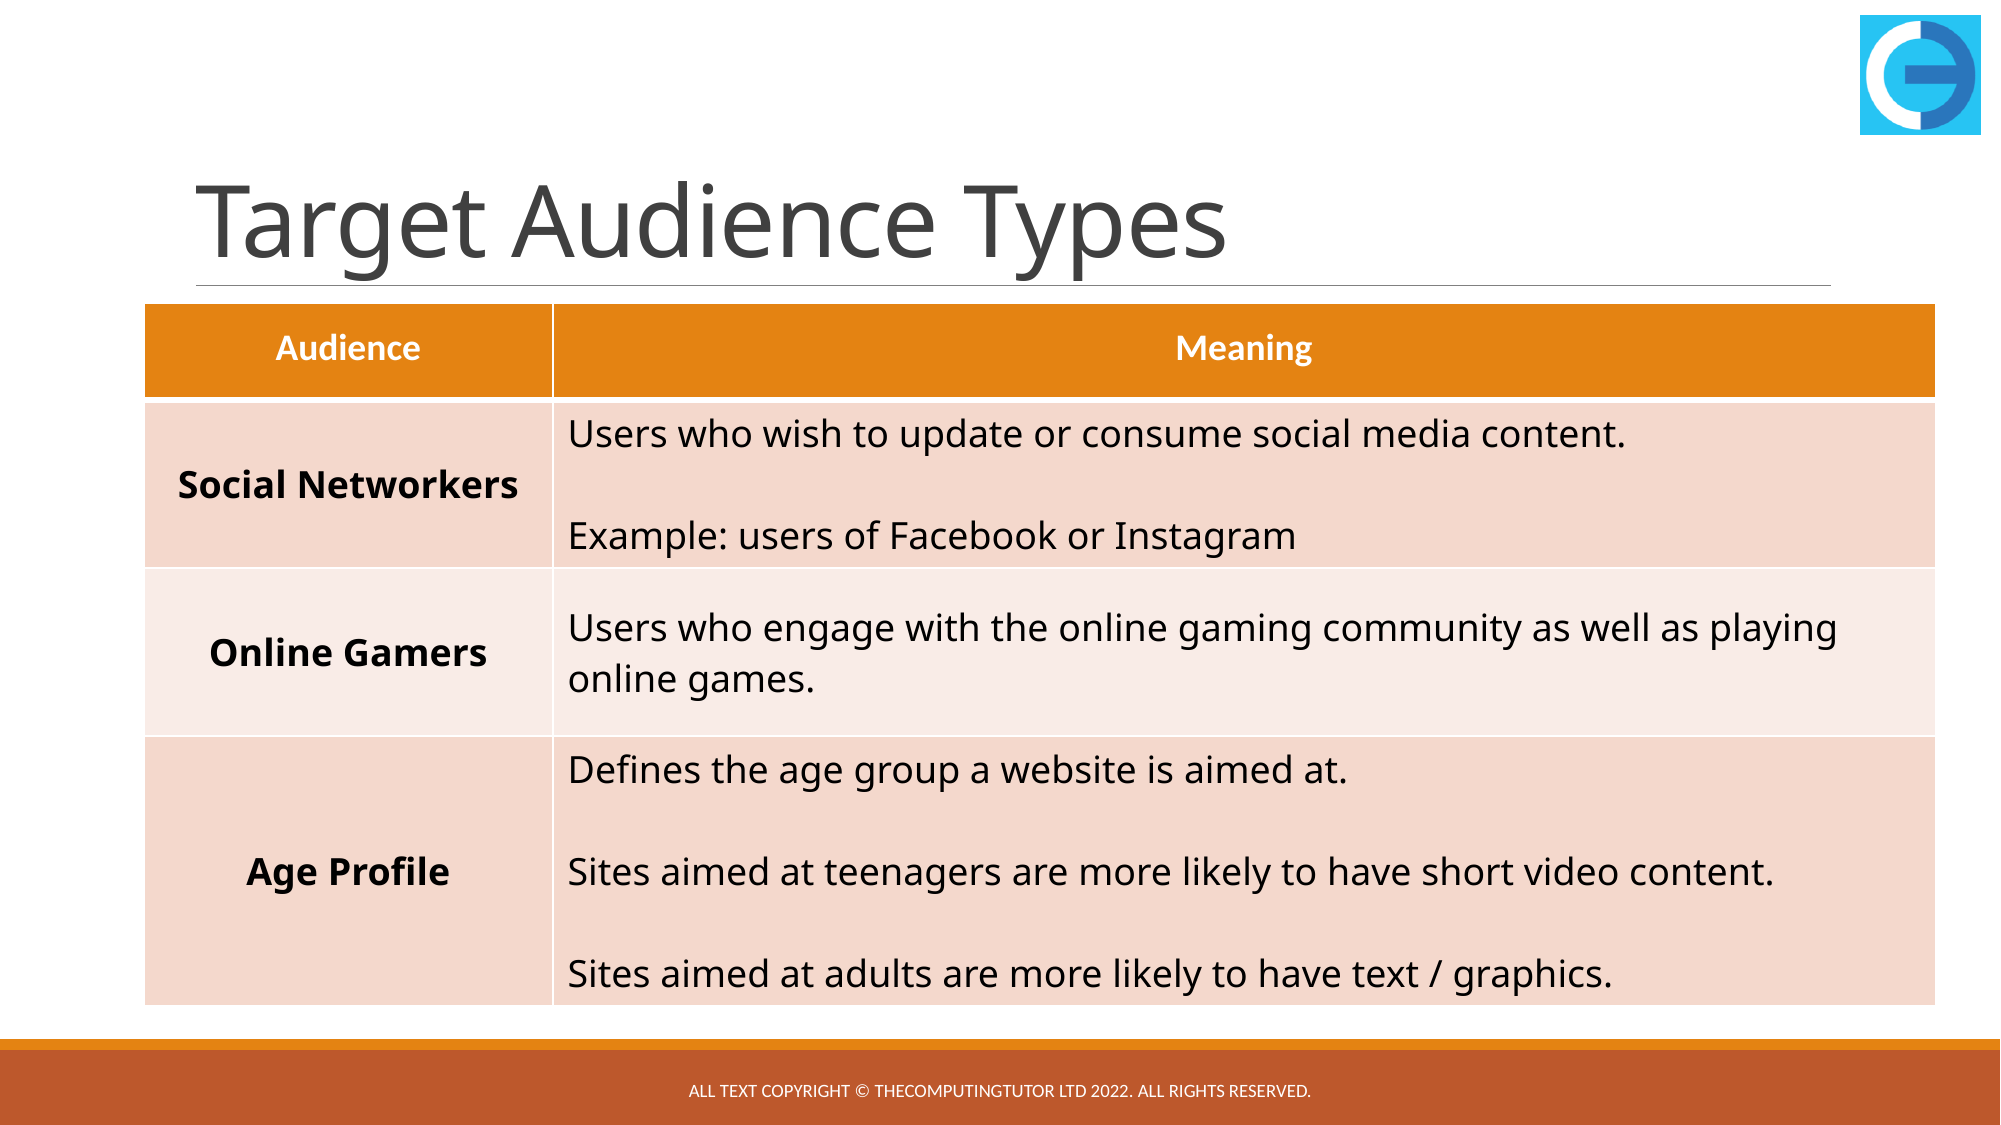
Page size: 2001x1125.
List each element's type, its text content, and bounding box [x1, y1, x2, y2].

table_cell Defines the age group a website is aimed at. Sites aimed at teenagers are more likely to have short video content. Sites aimed at adults are more likely to have text / graphics. [554, 737, 1935, 1005]
table_header Meaning [554, 304, 1935, 397]
title Target Audience Types [180, 47, 1830, 285]
picture [1860, 15, 1981, 135]
table_cell Users who wish to update or consume social media content. Example: users of Facebook or Instagram [554, 403, 1935, 567]
table_cell Users who engage with the online gaming community as well as playing online games. [554, 569, 1935, 735]
table_cell Age Profile [145, 737, 552, 1005]
table_cell Social Networkers [145, 403, 552, 567]
footer All text copyright © TheComputingTutor Ltd 2022. All rights Reserved. [604, 1059, 1396, 1120]
table_header Audience [145, 304, 552, 397]
table_cell Online Gamers [145, 569, 552, 735]
